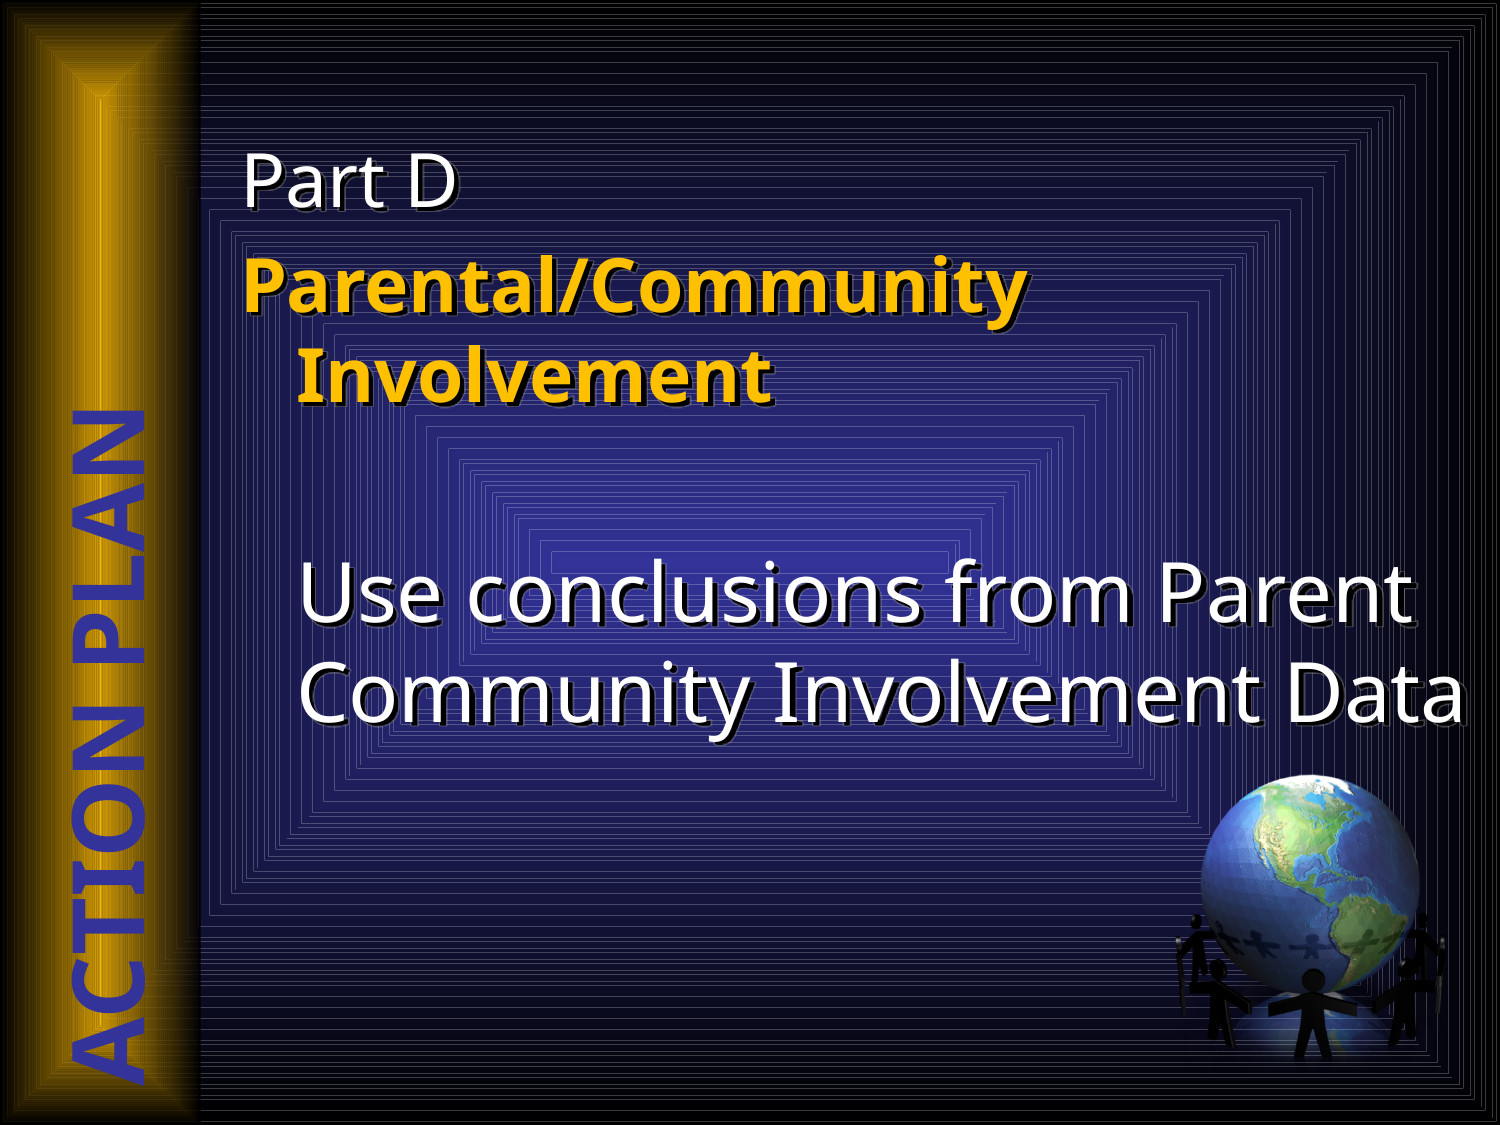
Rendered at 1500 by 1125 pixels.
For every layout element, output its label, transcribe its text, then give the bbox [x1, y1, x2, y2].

picture [1174, 774, 1446, 1073]
text_box ACTION PLAN [37, 0, 173, 1102]
list Part D Parental/Community Involvement Use conclusions from Parent Community Involvement Data [224, 124, 1500, 868]
